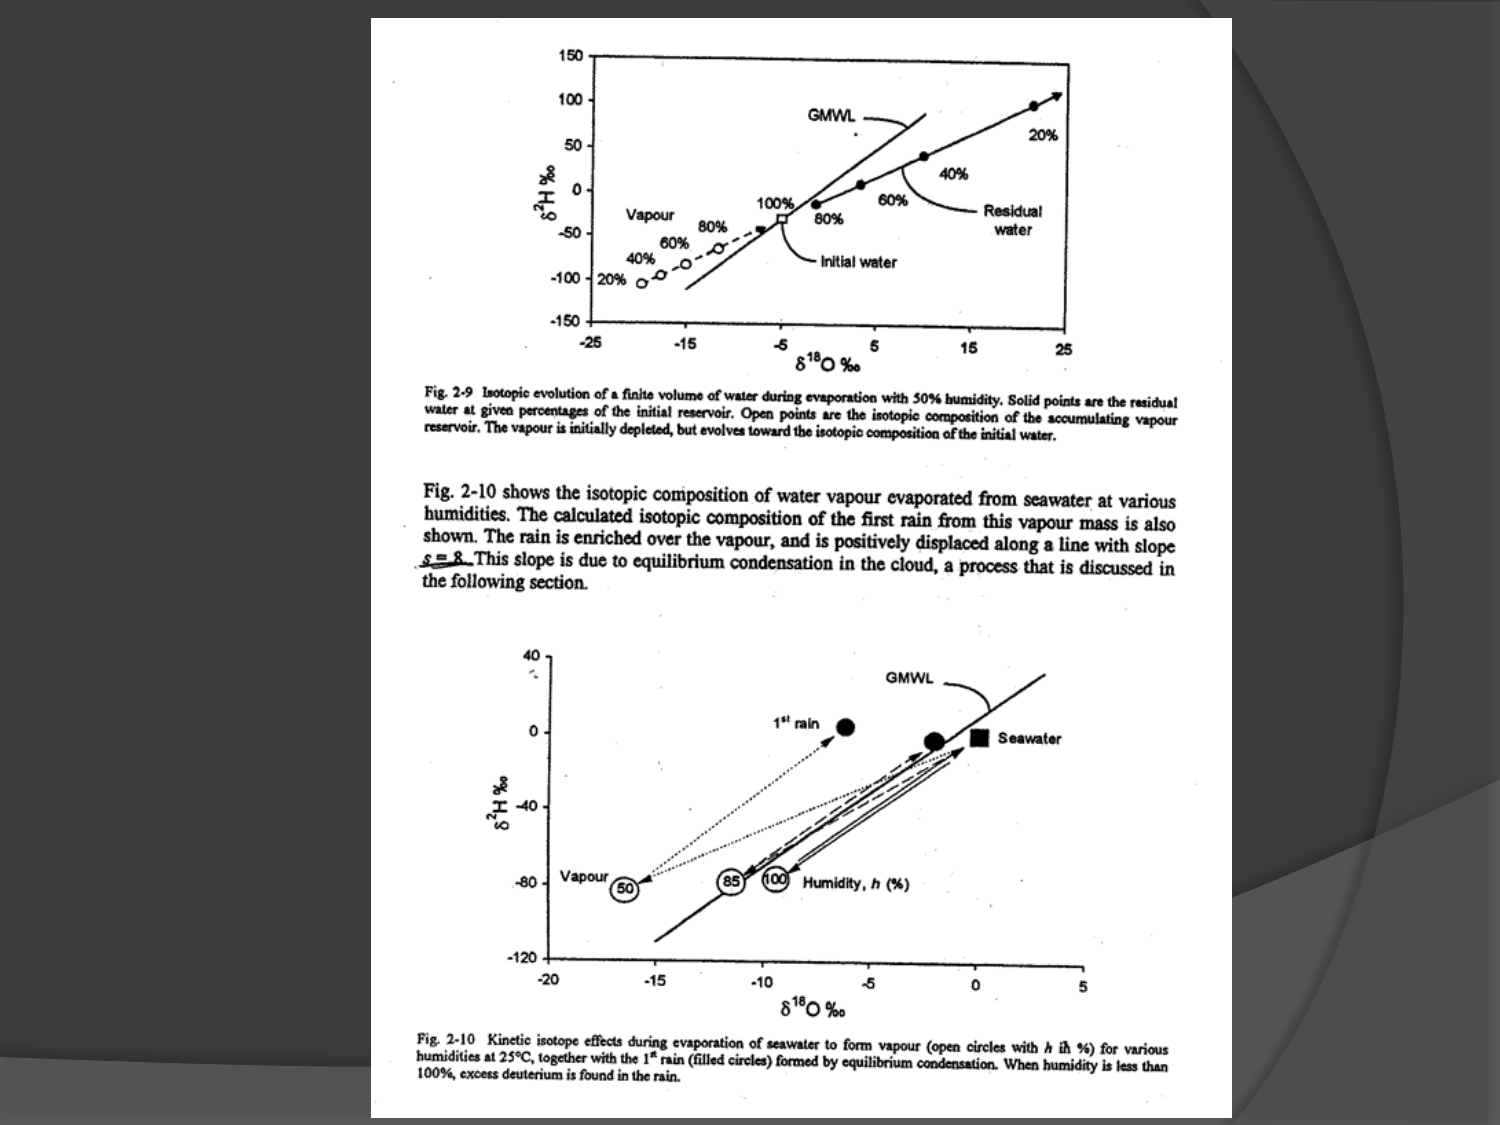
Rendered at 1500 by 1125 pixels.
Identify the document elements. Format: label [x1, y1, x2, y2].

picture [371, 18, 1233, 1118]
